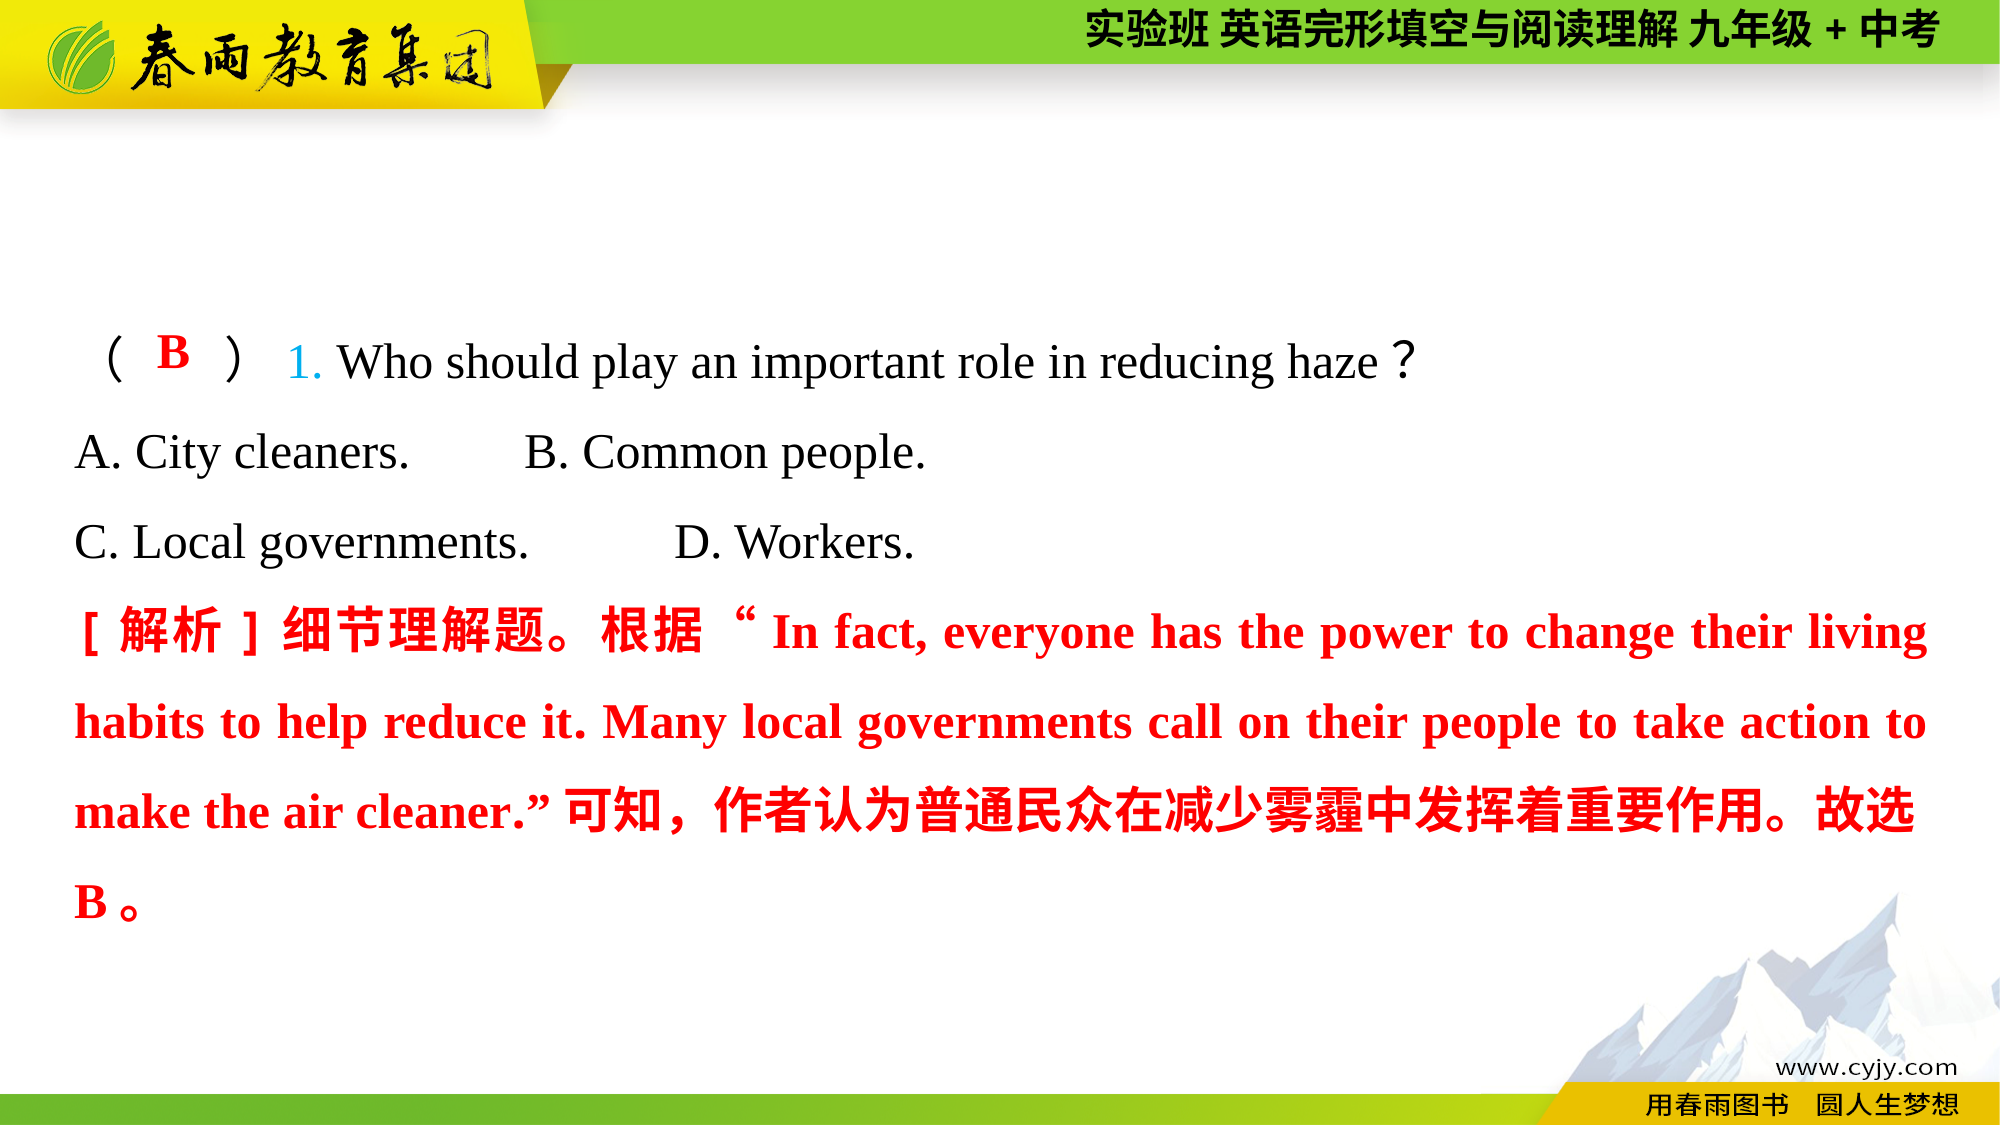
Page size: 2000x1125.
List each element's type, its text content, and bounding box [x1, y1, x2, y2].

text_box [解析]细节理解题。根据“In fact, everyone has the power to change their living habits to help reduce it. Many local governments call on their people to take action to make the air cleaner.”可知，作者认为普通民众在减少雾霾中发挥着重要作用。故选B。 [59, 560, 1944, 936]
picture [0, 0, 2000, 1125]
list （ ）1. Who should play an important role in reducing haze？ A. City cleaners. B. Common people. C. Local governments. D. Workers. [59, 290, 1944, 560]
text_box B [141, 311, 205, 387]
